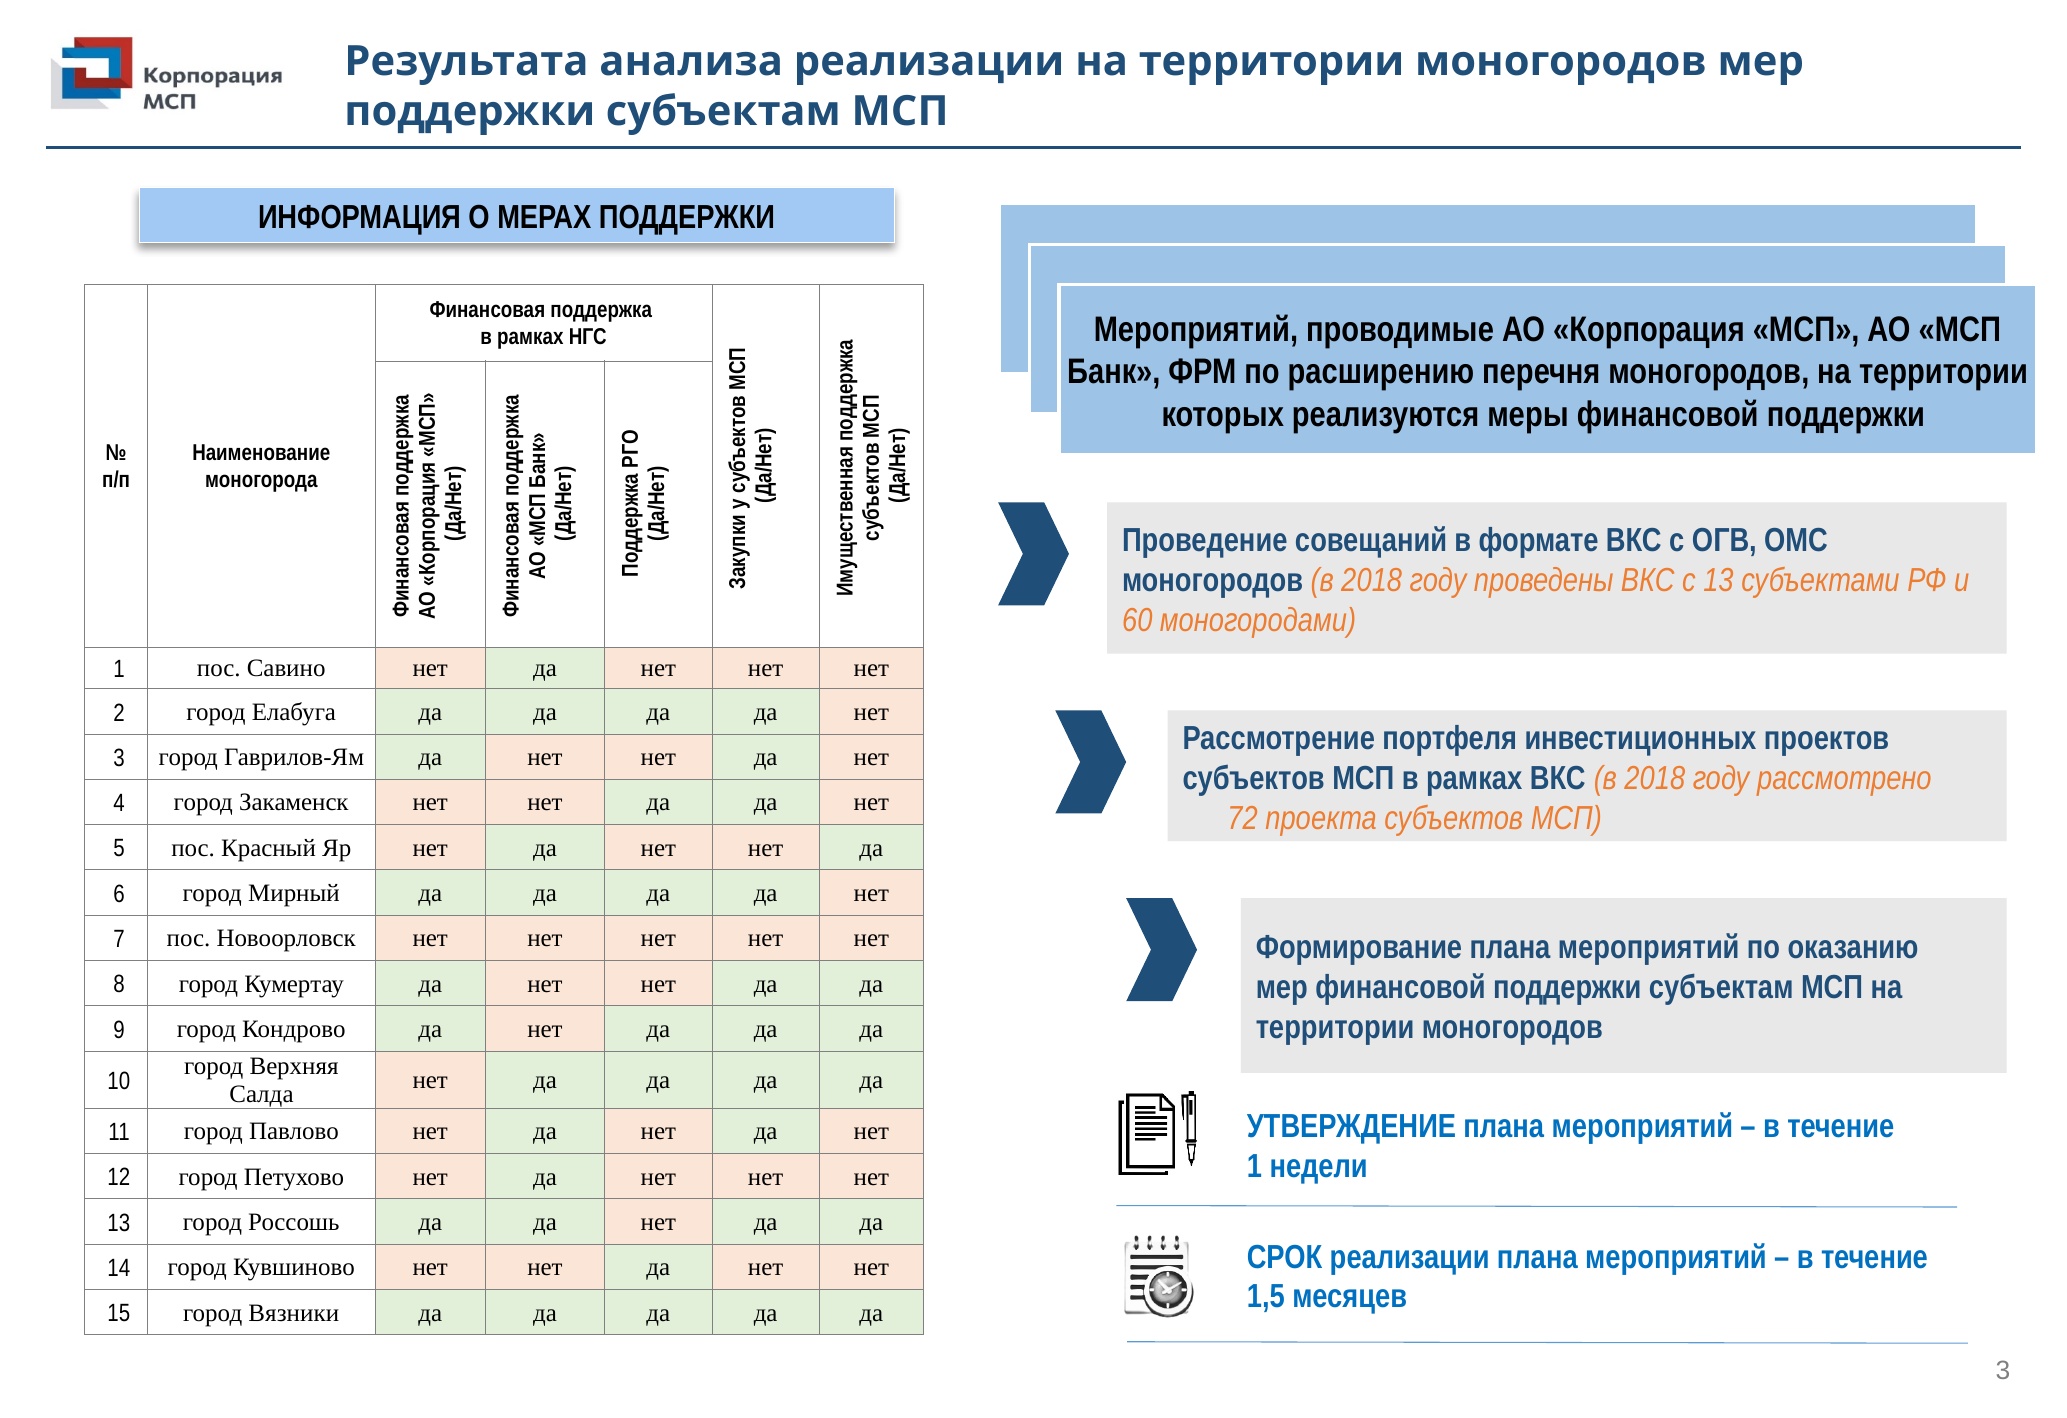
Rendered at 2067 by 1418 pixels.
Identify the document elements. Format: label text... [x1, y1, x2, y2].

table_cell да [486, 1199, 604, 1244]
text_box Формирование плана мероприятий по оказанию мер финансовой поддержки субъектам МСП на территории моногородов [1240, 897, 2008, 1074]
table_cell нет [486, 916, 604, 960]
table_header Имущественная поддержка субъектов МСП (Да/Нет) [820, 285, 923, 647]
table_cell нет [376, 1109, 485, 1153]
table_cell нет [820, 916, 923, 960]
table_cell да [376, 870, 485, 915]
table_cell нет [486, 780, 604, 824]
table_cell нет [820, 648, 923, 688]
table_cell да [486, 1154, 604, 1198]
table_cell 2 [85, 689, 147, 734]
table_cell да [605, 1052, 712, 1108]
table_cell 5 [85, 825, 147, 869]
table_cell да [486, 870, 604, 915]
text_box Рассмотрение портфеля инвестиционных проектов субъектов МСП в рамках ВКС (в 2018 году рассмотрено 72 проекта субъектов МСП) [1167, 709, 2008, 842]
text_box [1053, 709, 1128, 815]
text_box Проведение совещаний в формате ВКС с ОГВ, ОМС моногородов (в 2018 году проведены ВКС с 13 субъектами РФ и 60 моногородами) [1106, 501, 2008, 655]
picture [23, 19, 298, 129]
table_cell 3 [85, 735, 147, 779]
table_cell нет [605, 825, 712, 869]
text_box СРОК реализации плана мероприятий – в течение 1,5 месяцев [1232, 1227, 1957, 1322]
table_header № п/п [85, 285, 147, 647]
table_cell нет [605, 1109, 712, 1153]
table_cell 15 [85, 1290, 147, 1334]
text_box [1124, 897, 1199, 1003]
table_cell пос. Савино [148, 648, 375, 688]
table_cell да [486, 1109, 604, 1153]
table_cell да [713, 1199, 819, 1244]
table_cell да [605, 780, 712, 824]
table_cell да [376, 689, 485, 734]
table_cell нет [713, 916, 819, 960]
table_cell да [820, 825, 923, 869]
table_cell 1 [85, 648, 147, 688]
table_cell да [713, 1006, 819, 1051]
table_cell да [605, 870, 712, 915]
table_cell город Верхняя Салда [148, 1052, 375, 1108]
table_cell 14 [85, 1245, 147, 1289]
picture [1112, 1233, 1199, 1320]
table_cell да [376, 961, 485, 1005]
table_cell нет [820, 1245, 923, 1289]
table_cell да [605, 689, 712, 734]
table_cell город Кувшиново [148, 1245, 375, 1289]
table_cell пос. Красный Яр [148, 825, 375, 869]
table_header Финансовая поддержка в рамках НГС [376, 285, 712, 361]
table_cell 10 [85, 1052, 147, 1108]
table_cell да [820, 1199, 923, 1244]
table_header Наименование моногорода [148, 285, 375, 647]
table_cell нет [376, 648, 485, 688]
table_cell нет [376, 916, 485, 960]
table_cell да [713, 1052, 819, 1108]
table_cell нет [820, 689, 923, 734]
table_cell нет [605, 1199, 712, 1244]
table_cell да [713, 1290, 819, 1334]
table_cell город Россошь [148, 1199, 375, 1244]
table_cell нет [820, 1154, 923, 1198]
table_cell нет [820, 780, 923, 824]
table_cell нет [486, 1006, 604, 1051]
table_cell 9 [85, 1006, 147, 1051]
table_cell нет [820, 735, 923, 779]
table_cell 6 [85, 870, 147, 915]
table_cell город Гаврилов-Ям [148, 735, 375, 779]
table_cell нет [376, 780, 485, 824]
table_cell нет [486, 1245, 604, 1289]
picture [1116, 1091, 1199, 1175]
table_cell город Вязники [148, 1290, 375, 1334]
table_cell 13 [85, 1199, 147, 1244]
table_cell нет [605, 735, 712, 779]
table_cell нет [376, 1154, 485, 1198]
table_cell да [820, 1006, 923, 1051]
text_box ИНФОРМАЦИЯ О МЕРАХ ПОДДЕРЖКИ [139, 187, 895, 243]
table_header Закупки у субъектов МСП (Да/Нет) [713, 285, 819, 647]
table_cell нет [605, 916, 712, 960]
table_cell нет [713, 825, 819, 869]
table_cell город Петухово [148, 1154, 375, 1198]
table_cell нет [820, 1109, 923, 1153]
table_cell да [713, 870, 819, 915]
table_cell да [713, 689, 819, 734]
table_cell да [820, 961, 923, 1005]
table_cell да [713, 961, 819, 1005]
table_cell да [820, 1290, 923, 1334]
table_cell 7 [85, 916, 147, 960]
table_cell 4 [85, 780, 147, 824]
table_cell да [486, 1290, 604, 1334]
table_cell нет [486, 961, 604, 1005]
table_cell да [486, 825, 604, 869]
title Результата анализа реализации на территории моногородов мер поддержки субъектам МСП [329, 36, 1993, 132]
table_cell город Мирный [148, 870, 375, 915]
table_cell да [713, 1109, 819, 1153]
table_cell да [376, 1199, 485, 1244]
table_cell Финансовая поддержка АО «МСП Банк» (Да/Нет) [486, 362, 604, 647]
table_cell город Павлово [148, 1109, 375, 1153]
table_cell да [605, 1245, 712, 1289]
table_cell нет [605, 961, 712, 1005]
table_cell город Кумертау [148, 961, 375, 1005]
table_cell нет [713, 648, 819, 688]
table_cell нет [376, 1245, 485, 1289]
table_cell да [486, 689, 604, 734]
table_cell город Елабуга [148, 689, 375, 734]
table_cell да [486, 648, 604, 688]
table_cell да [376, 735, 485, 779]
table_cell 12 [85, 1154, 147, 1198]
table_cell Поддержка РГО (Да/Нет) [605, 362, 712, 647]
table_cell пос. Новоорловск [148, 916, 375, 960]
table_cell нет [376, 1052, 485, 1108]
table_cell нет [605, 1154, 712, 1198]
table_cell да [376, 1290, 485, 1334]
table_cell город Закаменск [148, 780, 375, 824]
table_cell нет [605, 648, 712, 688]
table_cell город Кондрово [148, 1006, 375, 1051]
table_cell нет [820, 870, 923, 915]
table_cell да [605, 1006, 712, 1051]
table_cell 11 [85, 1109, 147, 1153]
table_cell да [486, 1052, 604, 1108]
text_box [996, 501, 1071, 607]
table_cell да [376, 1006, 485, 1051]
table_cell да [713, 780, 819, 824]
table_cell нет [713, 1154, 819, 1198]
table_cell Финансовая поддержка АО «Корпорация «МСП» (Да/Нет) [376, 362, 485, 647]
table_cell нет [713, 1245, 819, 1289]
table_cell да [605, 1290, 712, 1334]
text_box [999, 203, 2037, 455]
table_cell нет [376, 825, 485, 869]
table_cell да [713, 735, 819, 779]
table_cell да [820, 1052, 923, 1108]
table_cell 8 [85, 961, 147, 1005]
text_box УТВЕРЖДЕНИЕ плана мероприятий – в течение 1 недели [1232, 1096, 1915, 1192]
table_cell нет [486, 735, 604, 779]
